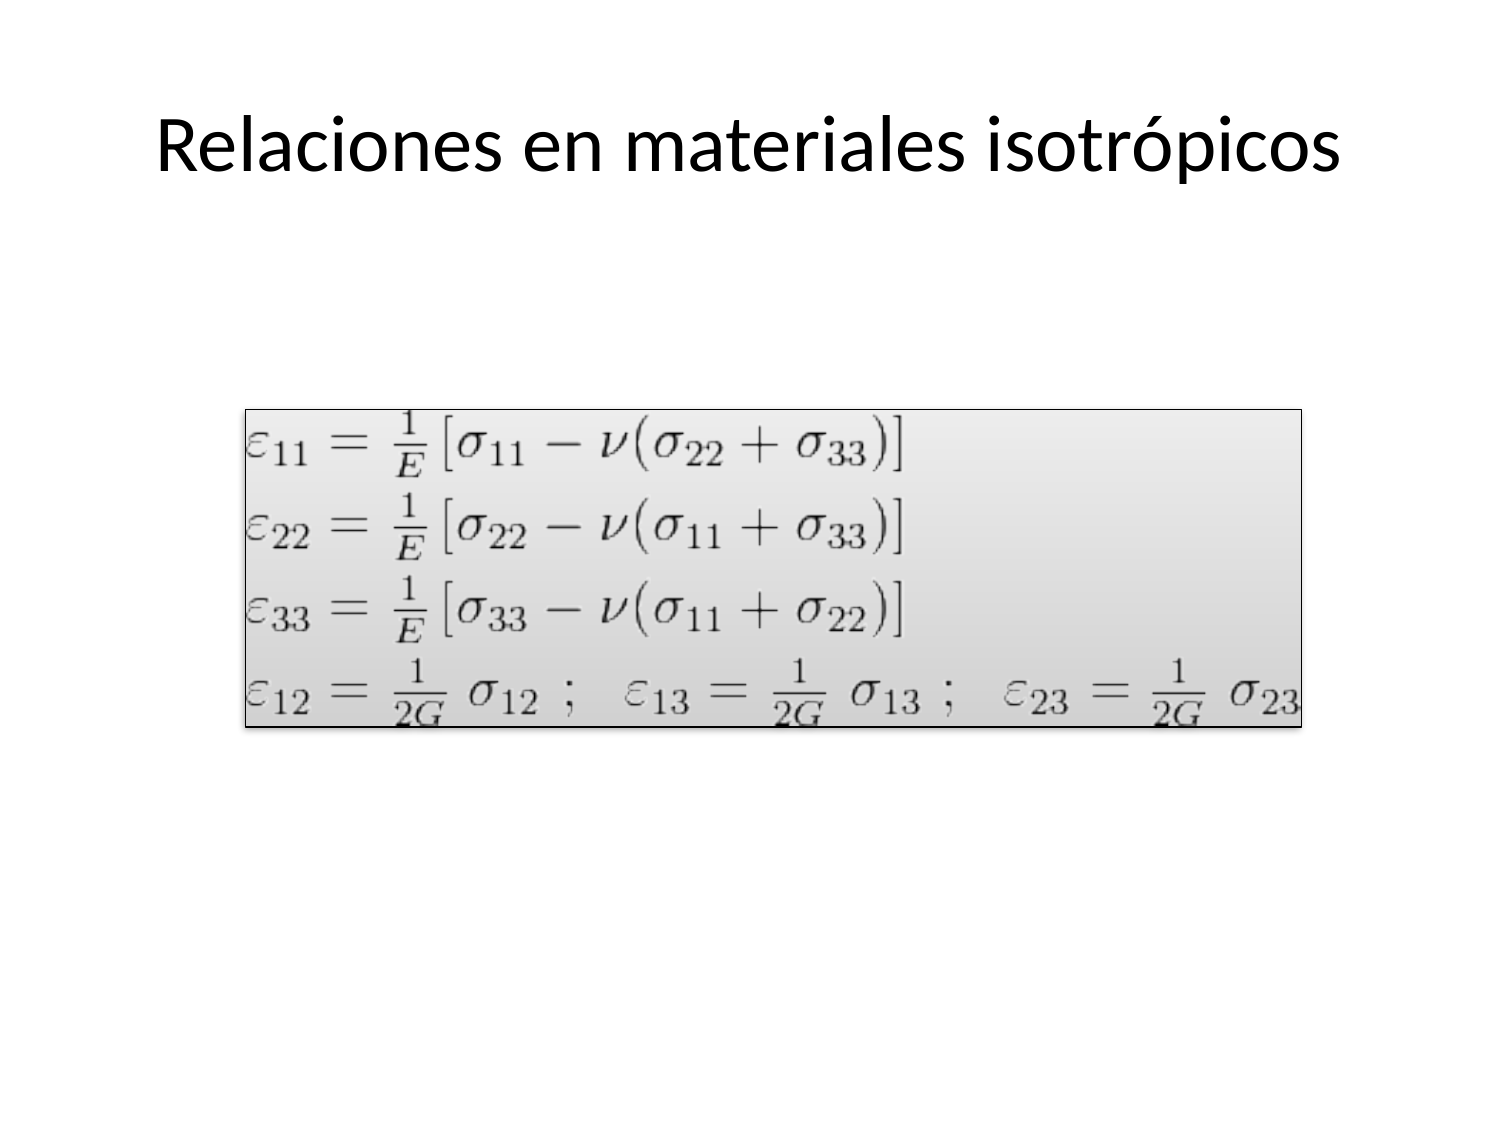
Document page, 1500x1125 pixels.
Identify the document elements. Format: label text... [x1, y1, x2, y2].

title Relaciones en materiales isotrópicos [75, 45, 1425, 233]
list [245, 409, 1301, 727]
